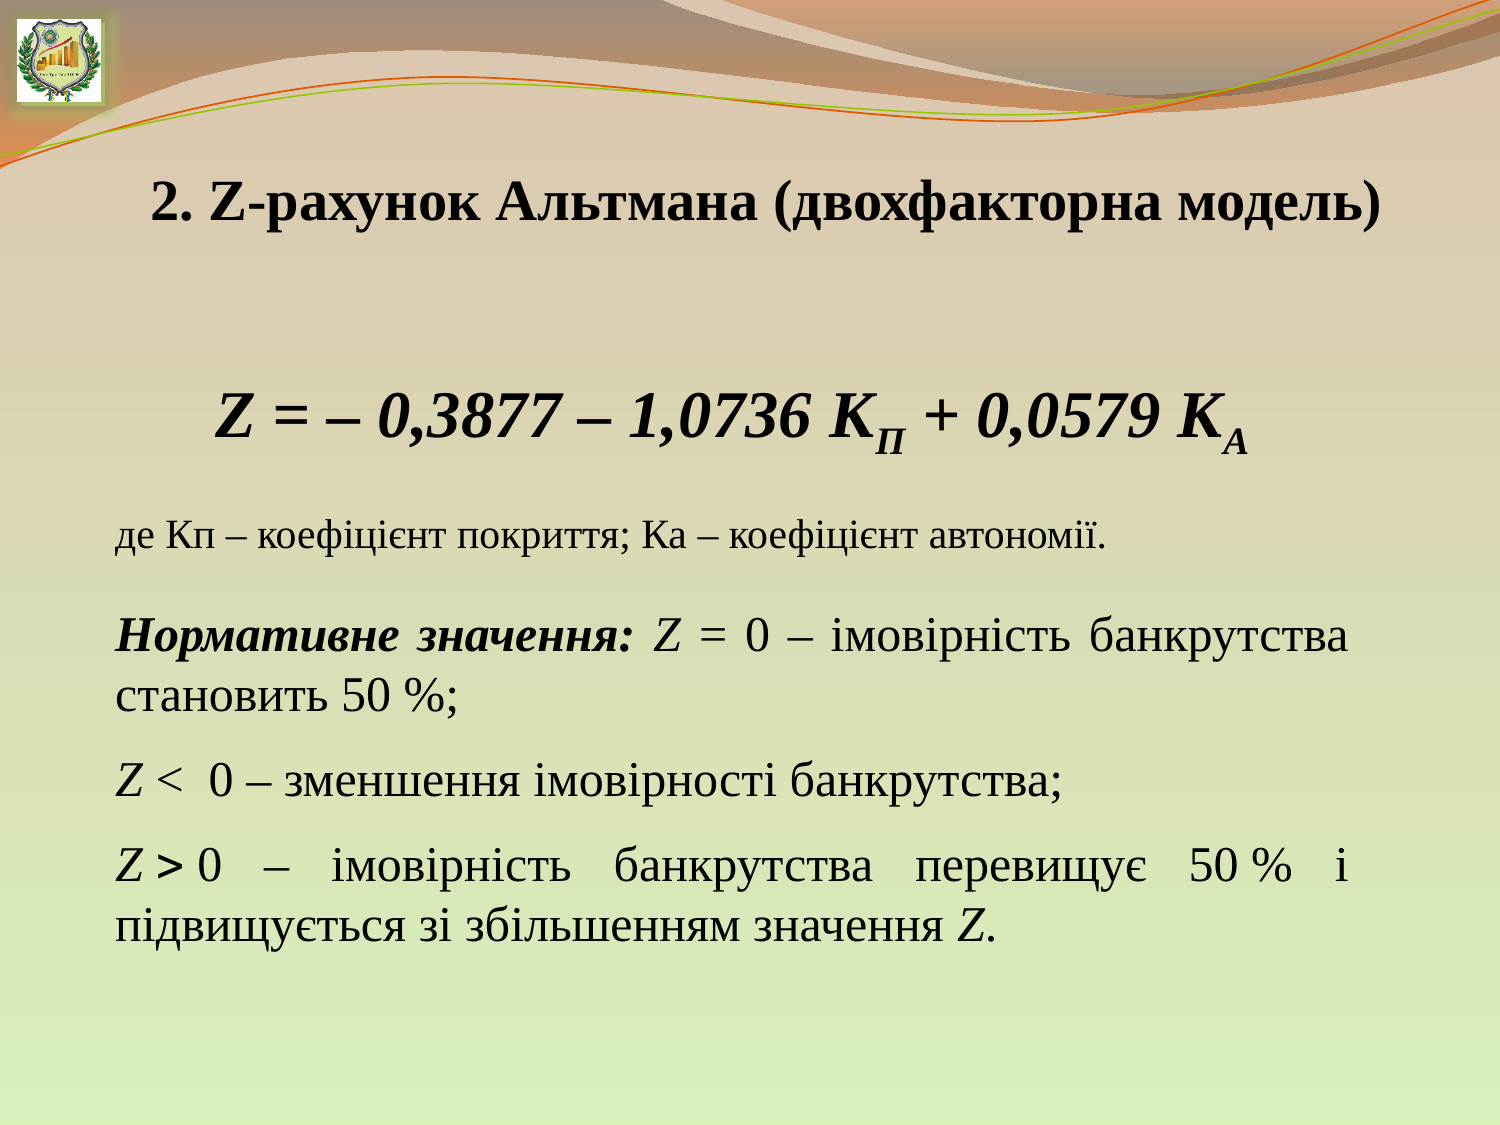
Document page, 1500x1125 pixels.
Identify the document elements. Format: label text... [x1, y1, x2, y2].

text_box 2. Z-рахунок Альтмана (двохфакторна модель) [135, 154, 1412, 240]
text_box Z = – 0,3877 – 1,0736 КП + 0,0579 КА де Кп – коефіцієнт покриття; Ка – коефіцієнт автономії. Нормативне значення: Z = 0 – імовірність банкрутства становить 50 %; Z < 0 – зменшення імовірності банкрутства; Z  0 – імовірність банкрутства перевищує 50 % і підвищується зі збільшенням значення Z. [100, 318, 1365, 960]
picture [17, 18, 101, 102]
